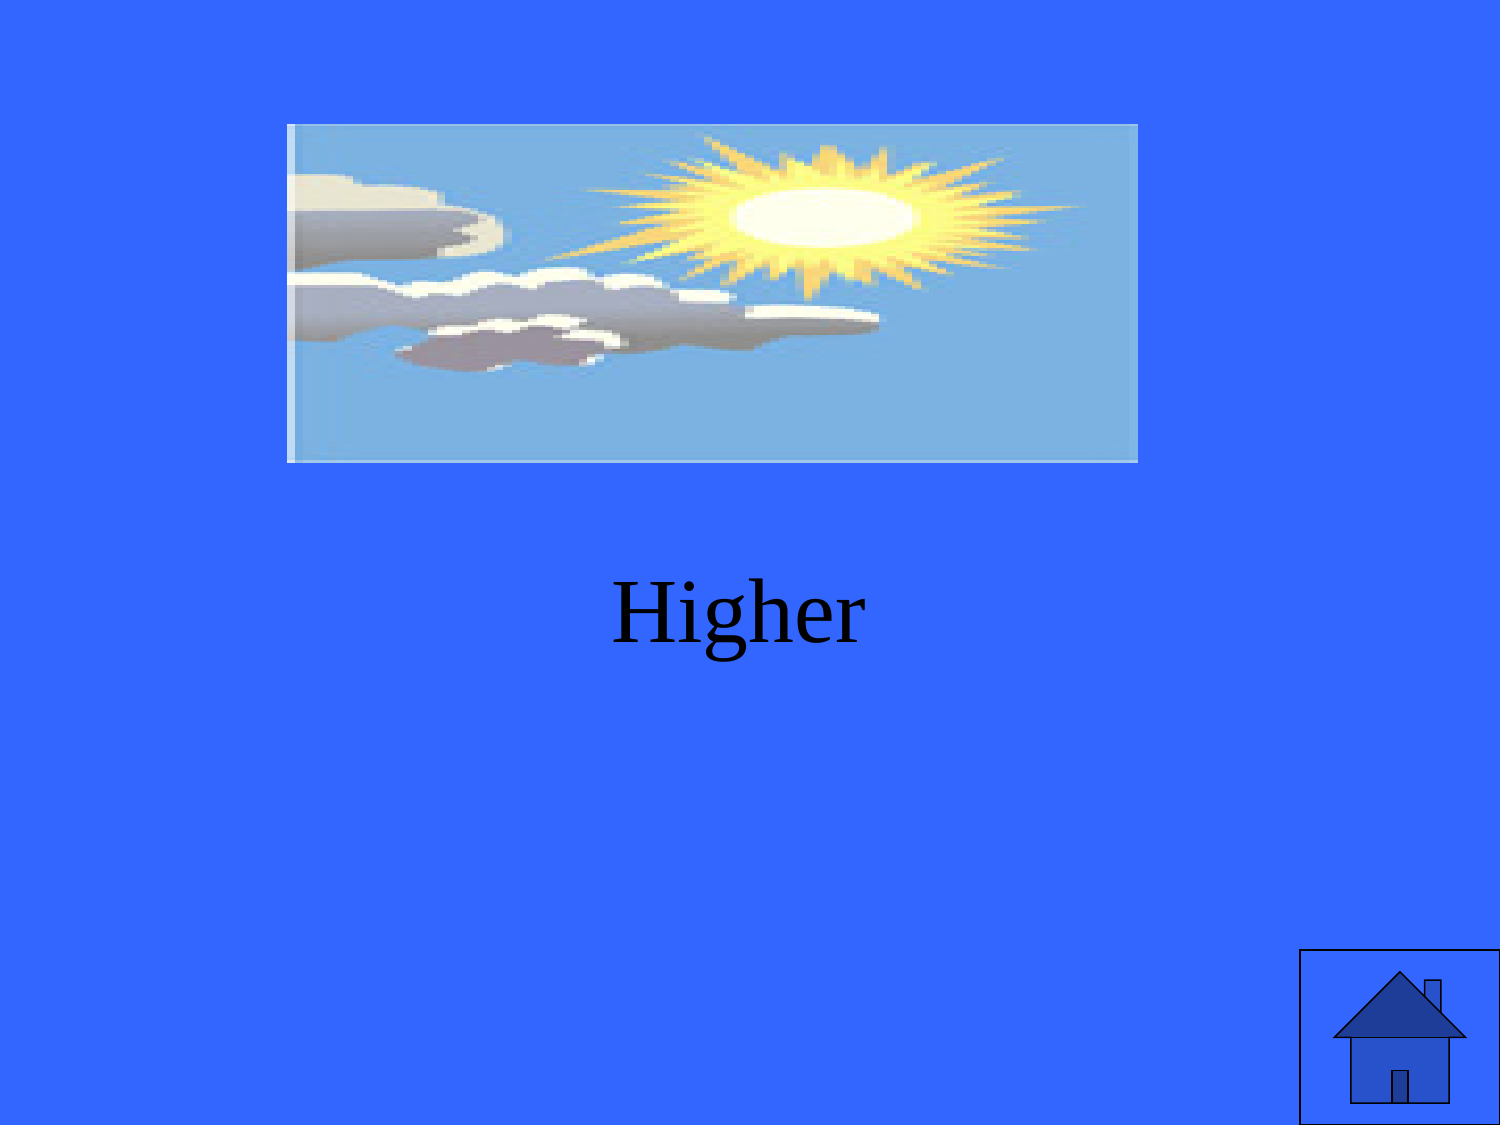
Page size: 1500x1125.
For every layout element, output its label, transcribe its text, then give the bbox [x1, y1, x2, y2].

picture [287, 124, 1138, 463]
text_box [1299, 950, 1500, 1125]
title Higher [112, 387, 1388, 826]
